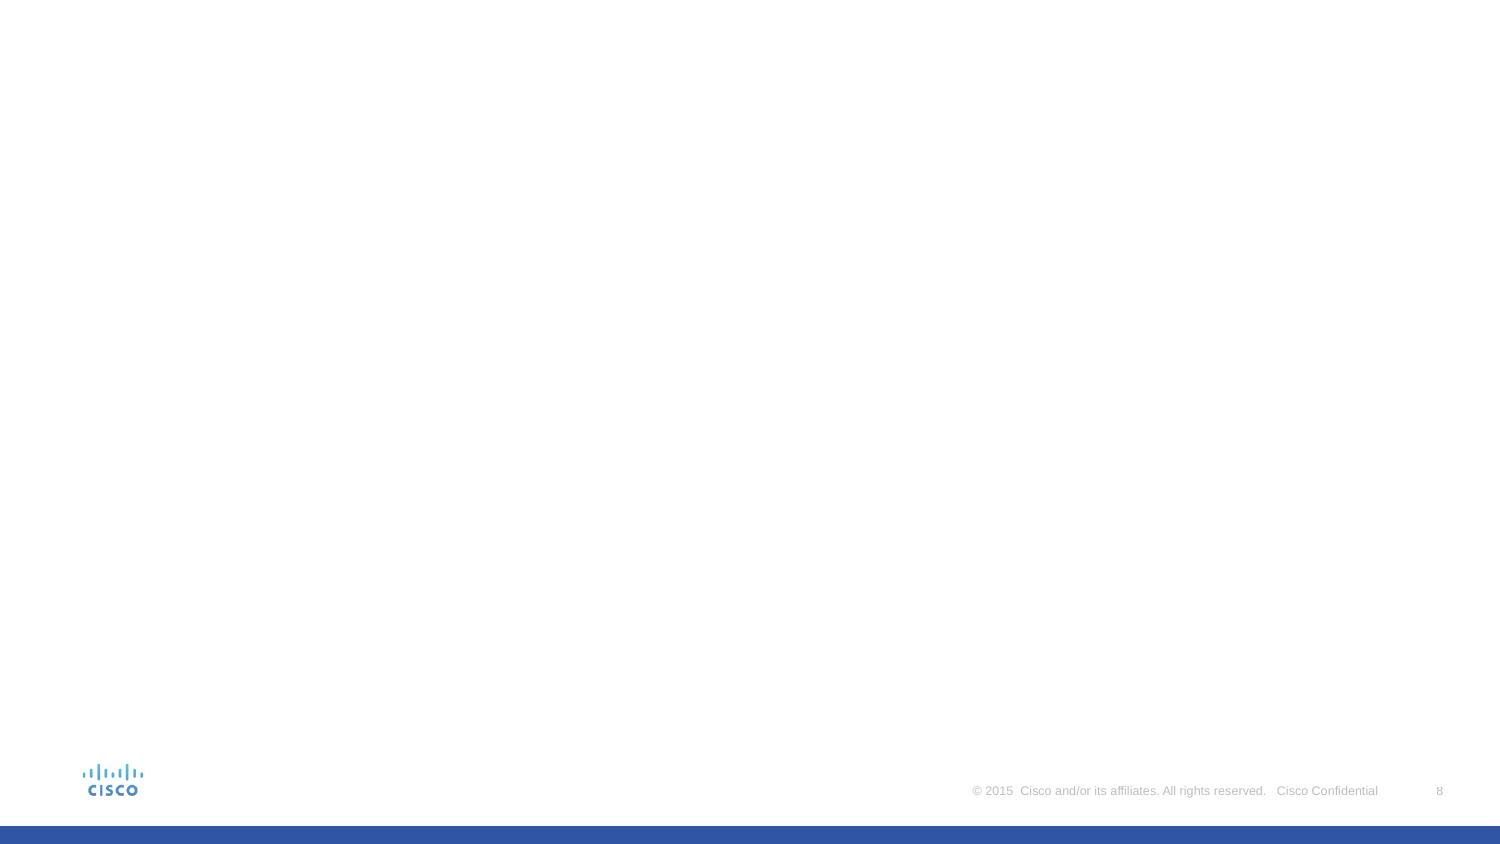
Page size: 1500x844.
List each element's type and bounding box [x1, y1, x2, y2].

picture [77, 758, 149, 803]
